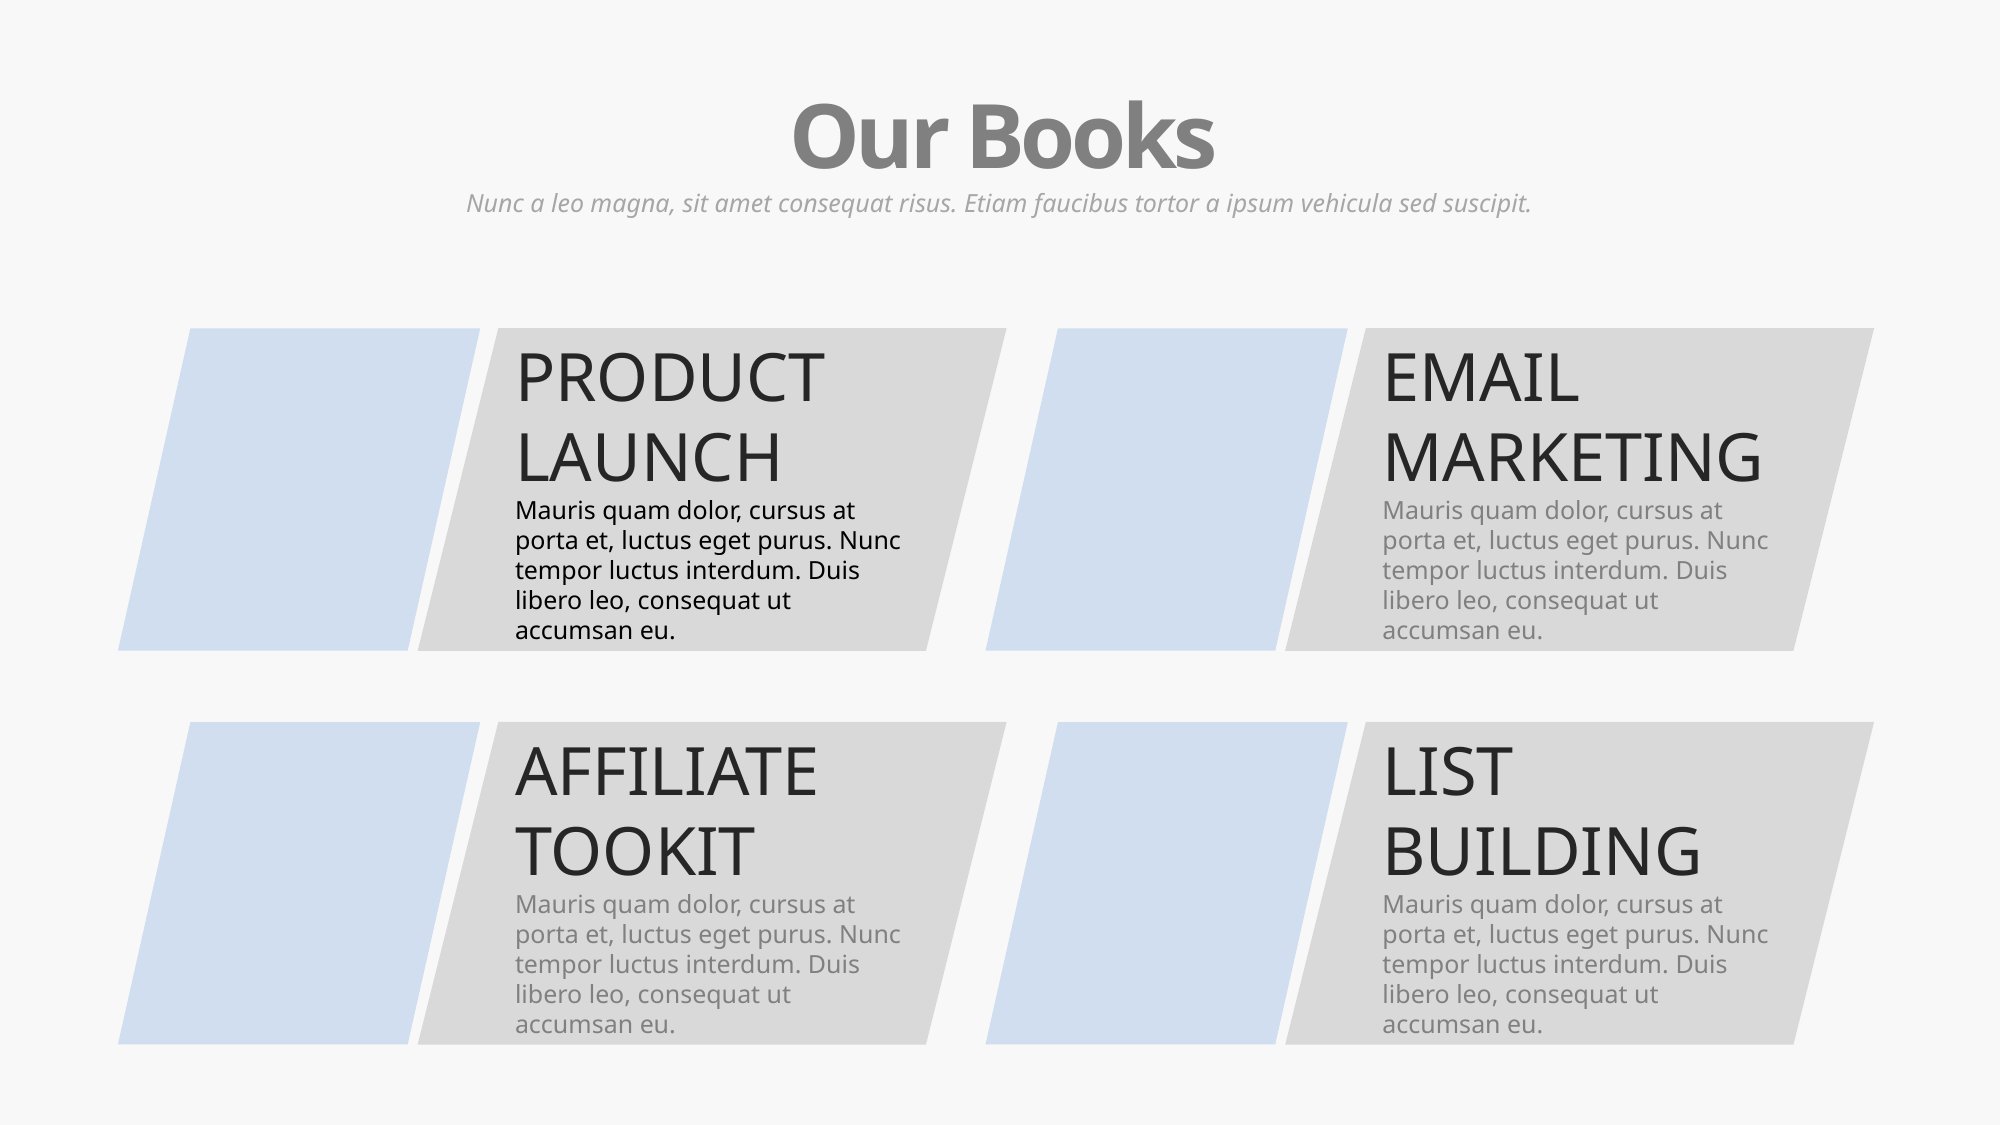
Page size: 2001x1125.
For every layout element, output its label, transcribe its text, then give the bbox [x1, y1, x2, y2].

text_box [985, 328, 1348, 651]
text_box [117, 328, 481, 651]
text_box LIST BUILDING Mauris quam dolor, cursus at porta et, luctus eget purus. Nunc tempor luctus interdum. Duis libero leo, consequat ut accumsan eu. [1283, 720, 1876, 1046]
text_box PRODUCT LAUNCH Mauris quam dolor, cursus at porta et, luctus eget purus. Nunc tempor luctus interdum. Duis libero leo, consequat ut accumsan eu. [416, 327, 1008, 652]
text_box Nunc a leo magna, sit amet consequat risus. Etiam faucibus tortor a ipsum vehicula sed suscipit. [123, 182, 1884, 223]
text_box EMAIL MARKETING Mauris quam dolor, cursus at porta et, luctus eget purus. Nunc tempor luctus interdum. Duis libero leo, consequat ut accumsan eu. [1283, 327, 1876, 652]
text_box AFFILIATE TOOKIT Mauris quam dolor, cursus at porta et, luctus eget purus. Nunc tempor luctus interdum. Duis libero leo, consequat ut accumsan eu. [416, 720, 1008, 1046]
text_box Our Books [779, 74, 1228, 182]
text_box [985, 721, 1348, 1045]
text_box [117, 721, 481, 1045]
